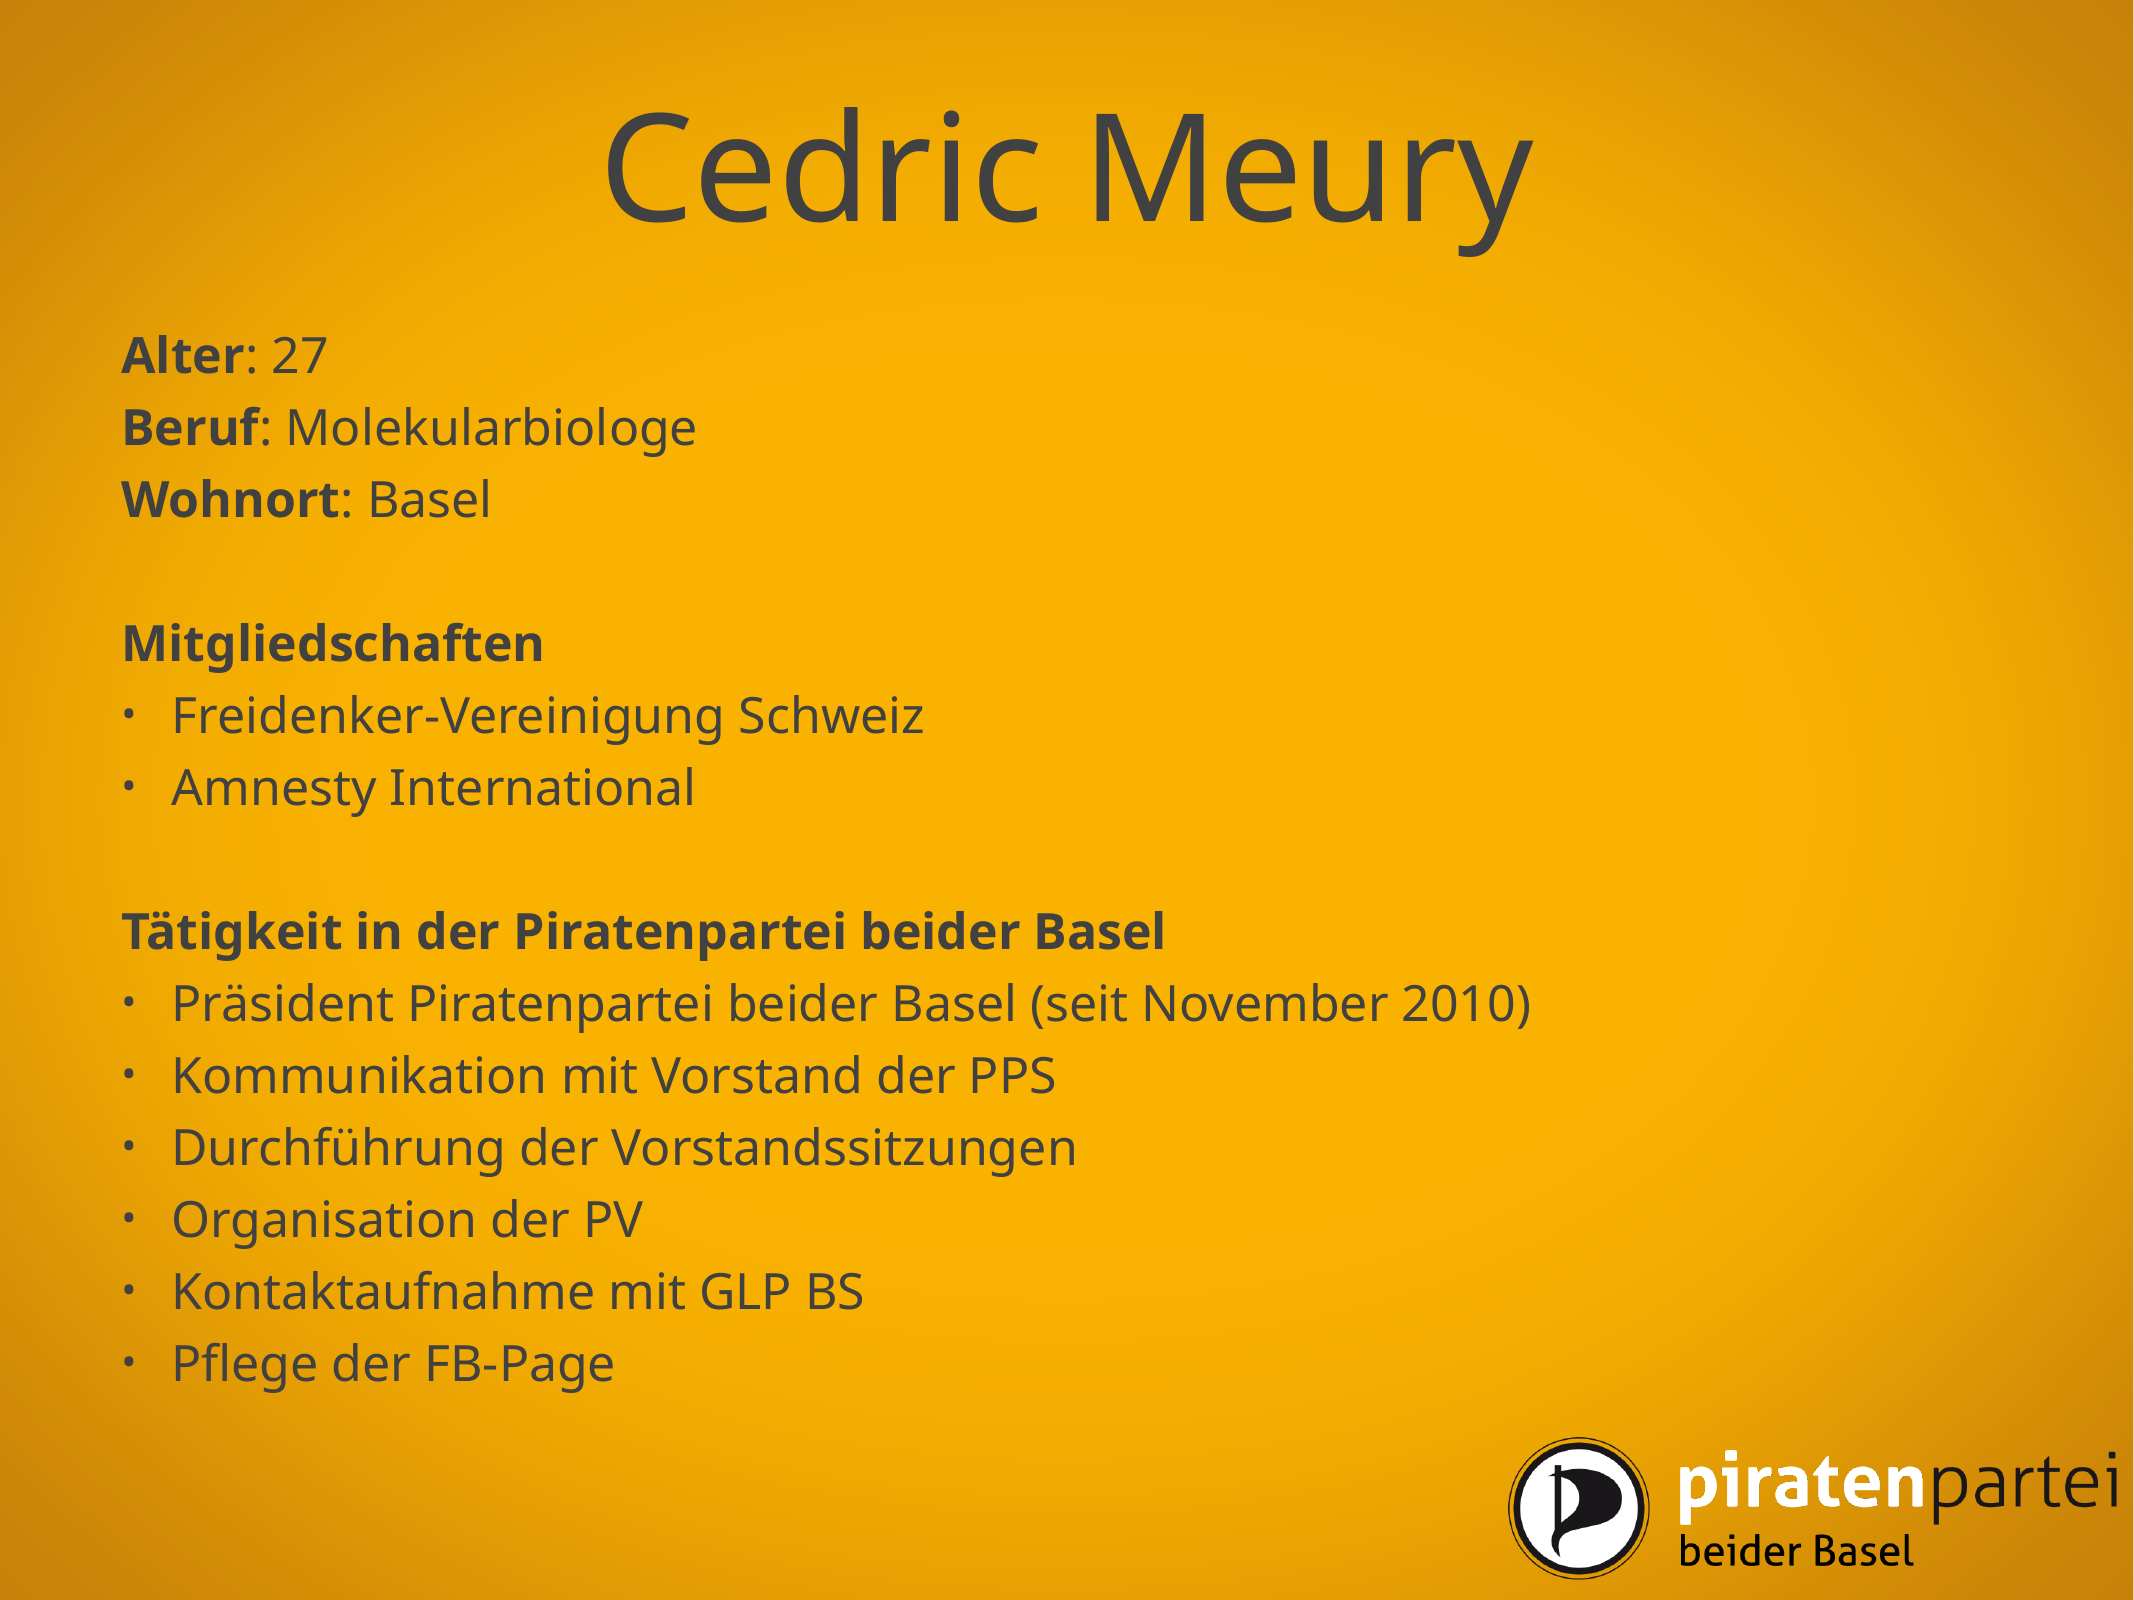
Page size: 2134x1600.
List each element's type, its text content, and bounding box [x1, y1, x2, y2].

list Alter: 27 Beruf: Molekularbiologe Wohnort: Basel Mitgliedschaften Freidenker-Vereinigung Schweiz Amnesty International Tätigkeit in der Piratenpartei beider Basel Präsident Piratenpartei beider Basel (seit November 2010) Kommunikation mit Vorstand der PPS Durchführung der Vorstandssitzungen Organisation der PV Kontaktaufnahme mit GLP BS Pflege der FB-Page [106, 303, 2027, 1430]
picture [0, 0, 2134, 1600]
title Cedric Meury [106, 64, 2027, 303]
